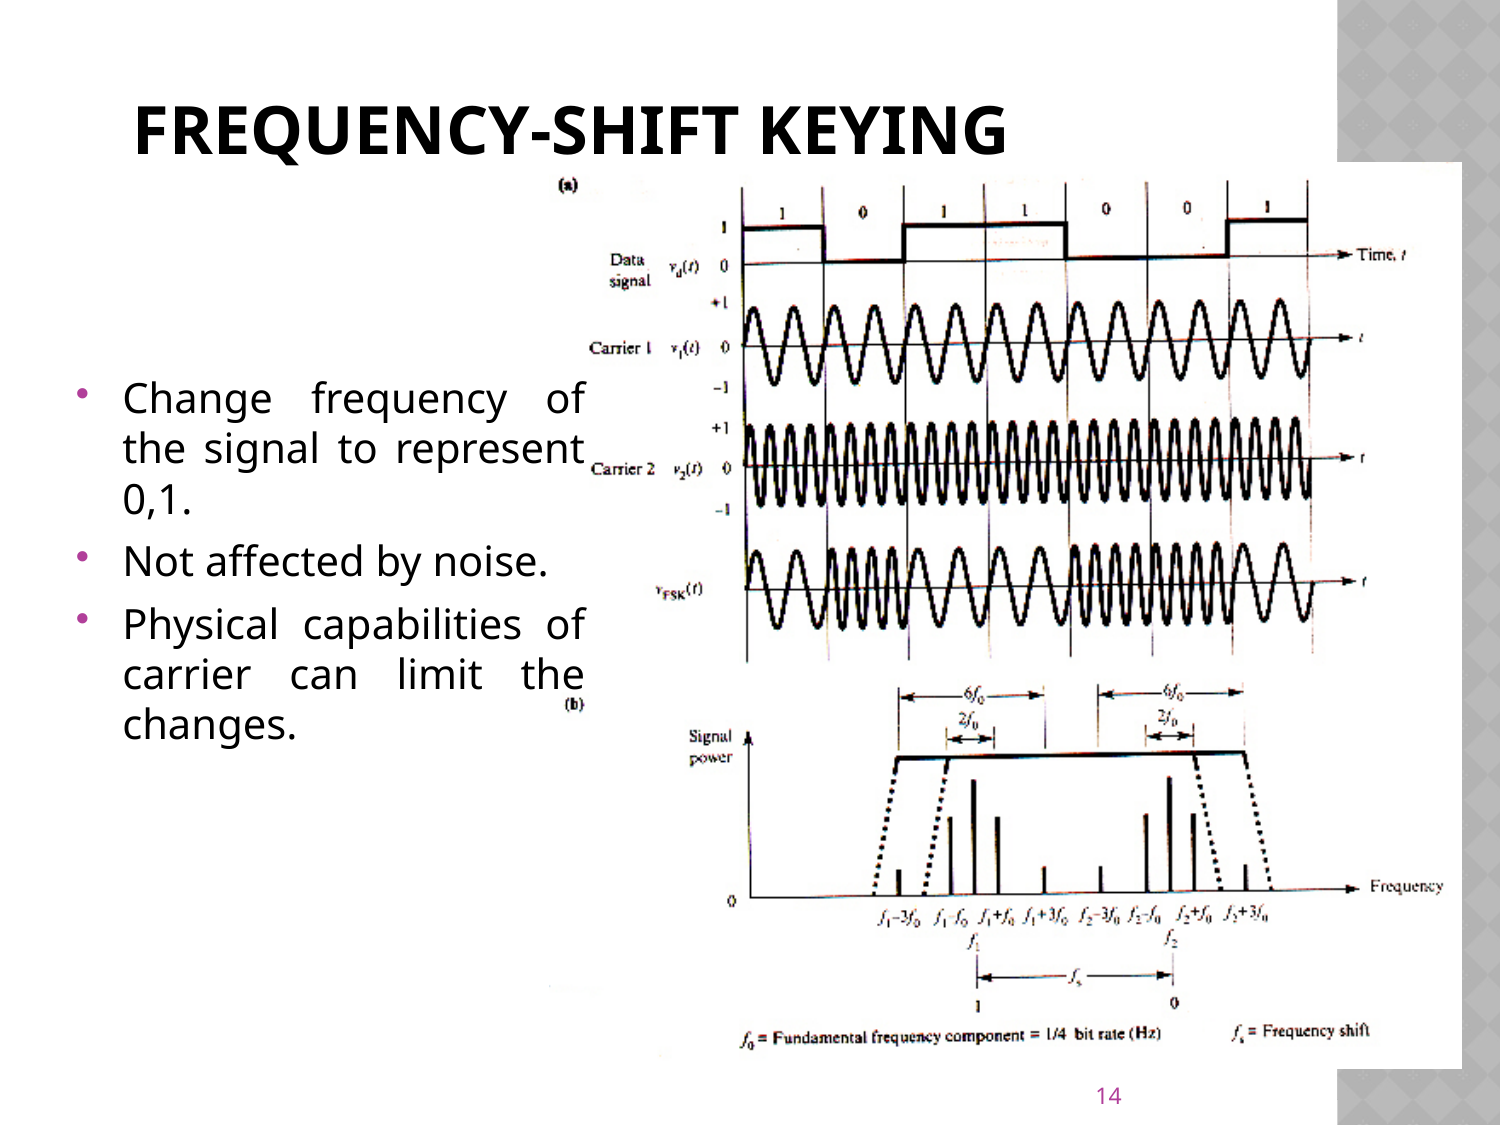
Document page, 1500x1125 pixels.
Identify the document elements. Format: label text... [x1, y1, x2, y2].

list Change frequency of the signal to represent 0,1. Not affected by noise. Physical capabilities of carrier can limit the changes. [62, 312, 543, 1035]
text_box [549, 162, 1462, 1070]
title Frequency-shift keying [125, 75, 1305, 168]
slide_number 14 [1025, 1080, 1122, 1113]
